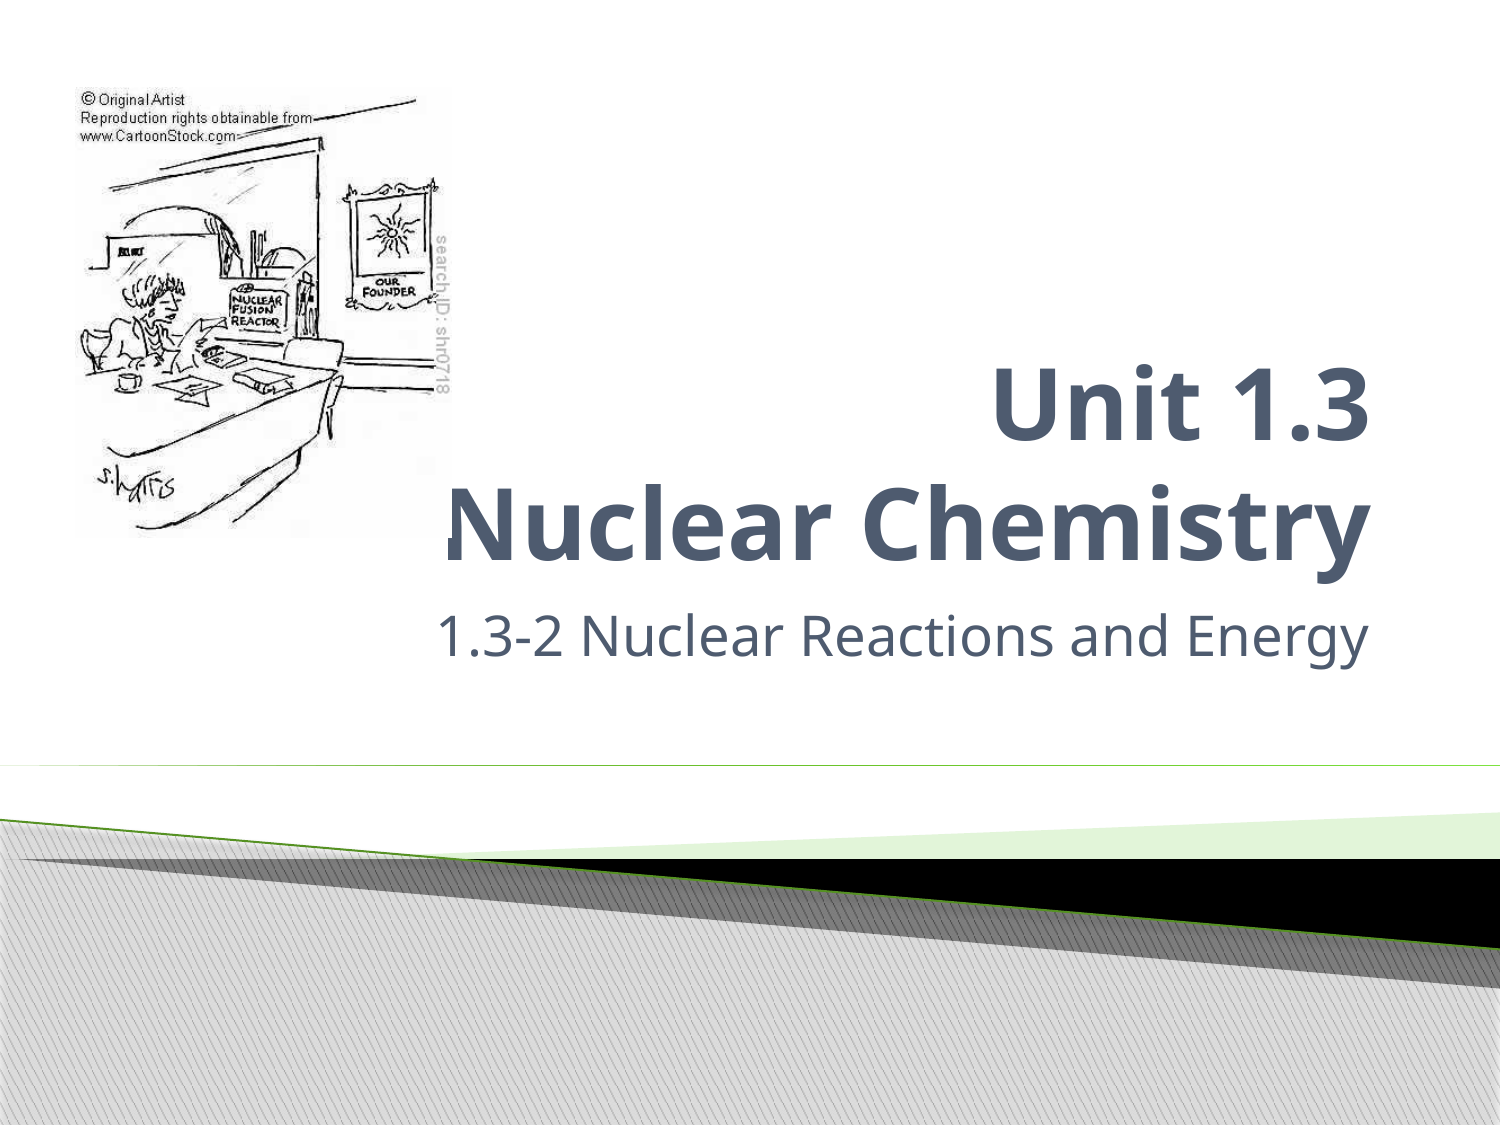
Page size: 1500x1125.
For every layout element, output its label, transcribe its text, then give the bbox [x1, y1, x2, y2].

subtitle 1.3-2 Nuclear Reactions and Energy [112, 592, 1388, 790]
title Unit 1.3 Nuclear Chemistry [112, 287, 1388, 588]
picture [5, 859, 1500, 989]
picture [74, 87, 453, 538]
